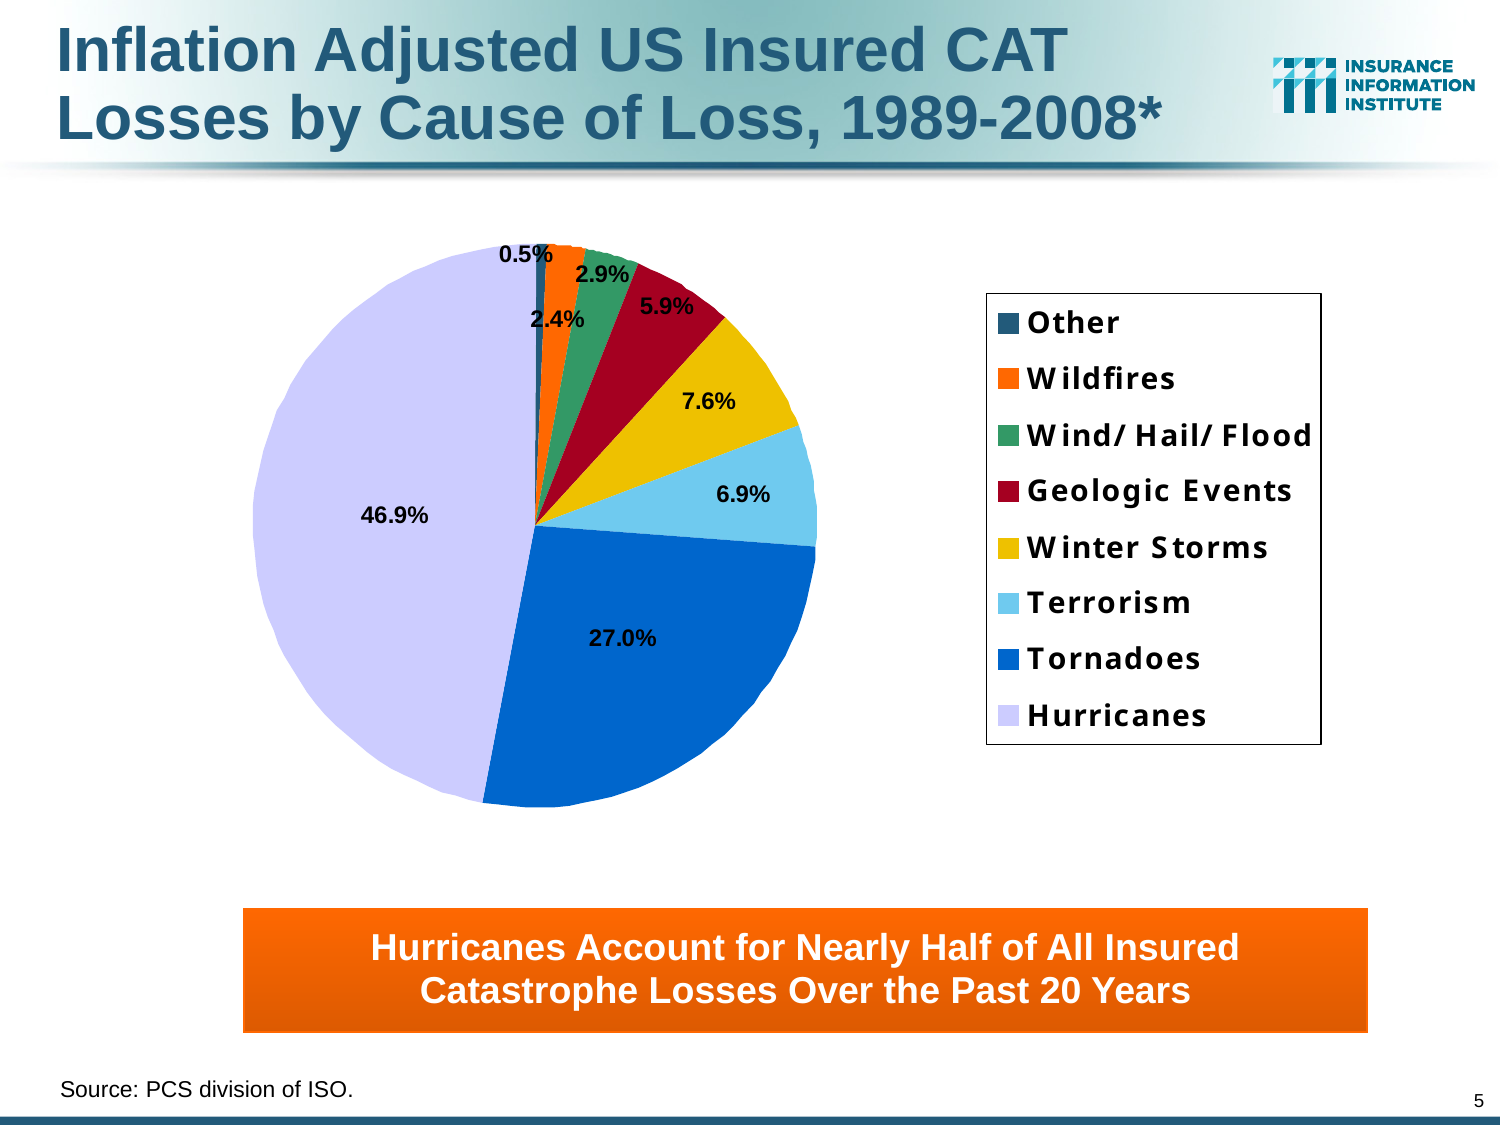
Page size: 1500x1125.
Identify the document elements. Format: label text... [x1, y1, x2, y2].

title Inflation Adjusted US Insured CAT Losses by Cause of Loss, 1989-2008* [48, 14, 1264, 157]
picture [0, 0, 1500, 189]
text_box Source: PCS division of ISO. [0, 1079, 1242, 1125]
text_box Hurricanes Account for Nearly Half of All Insured Catastrophe Losses Over the Past 20 Years [243, 909, 1368, 1033]
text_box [245, 210, 1335, 835]
slide_number 5 [1410, 1091, 1485, 1112]
